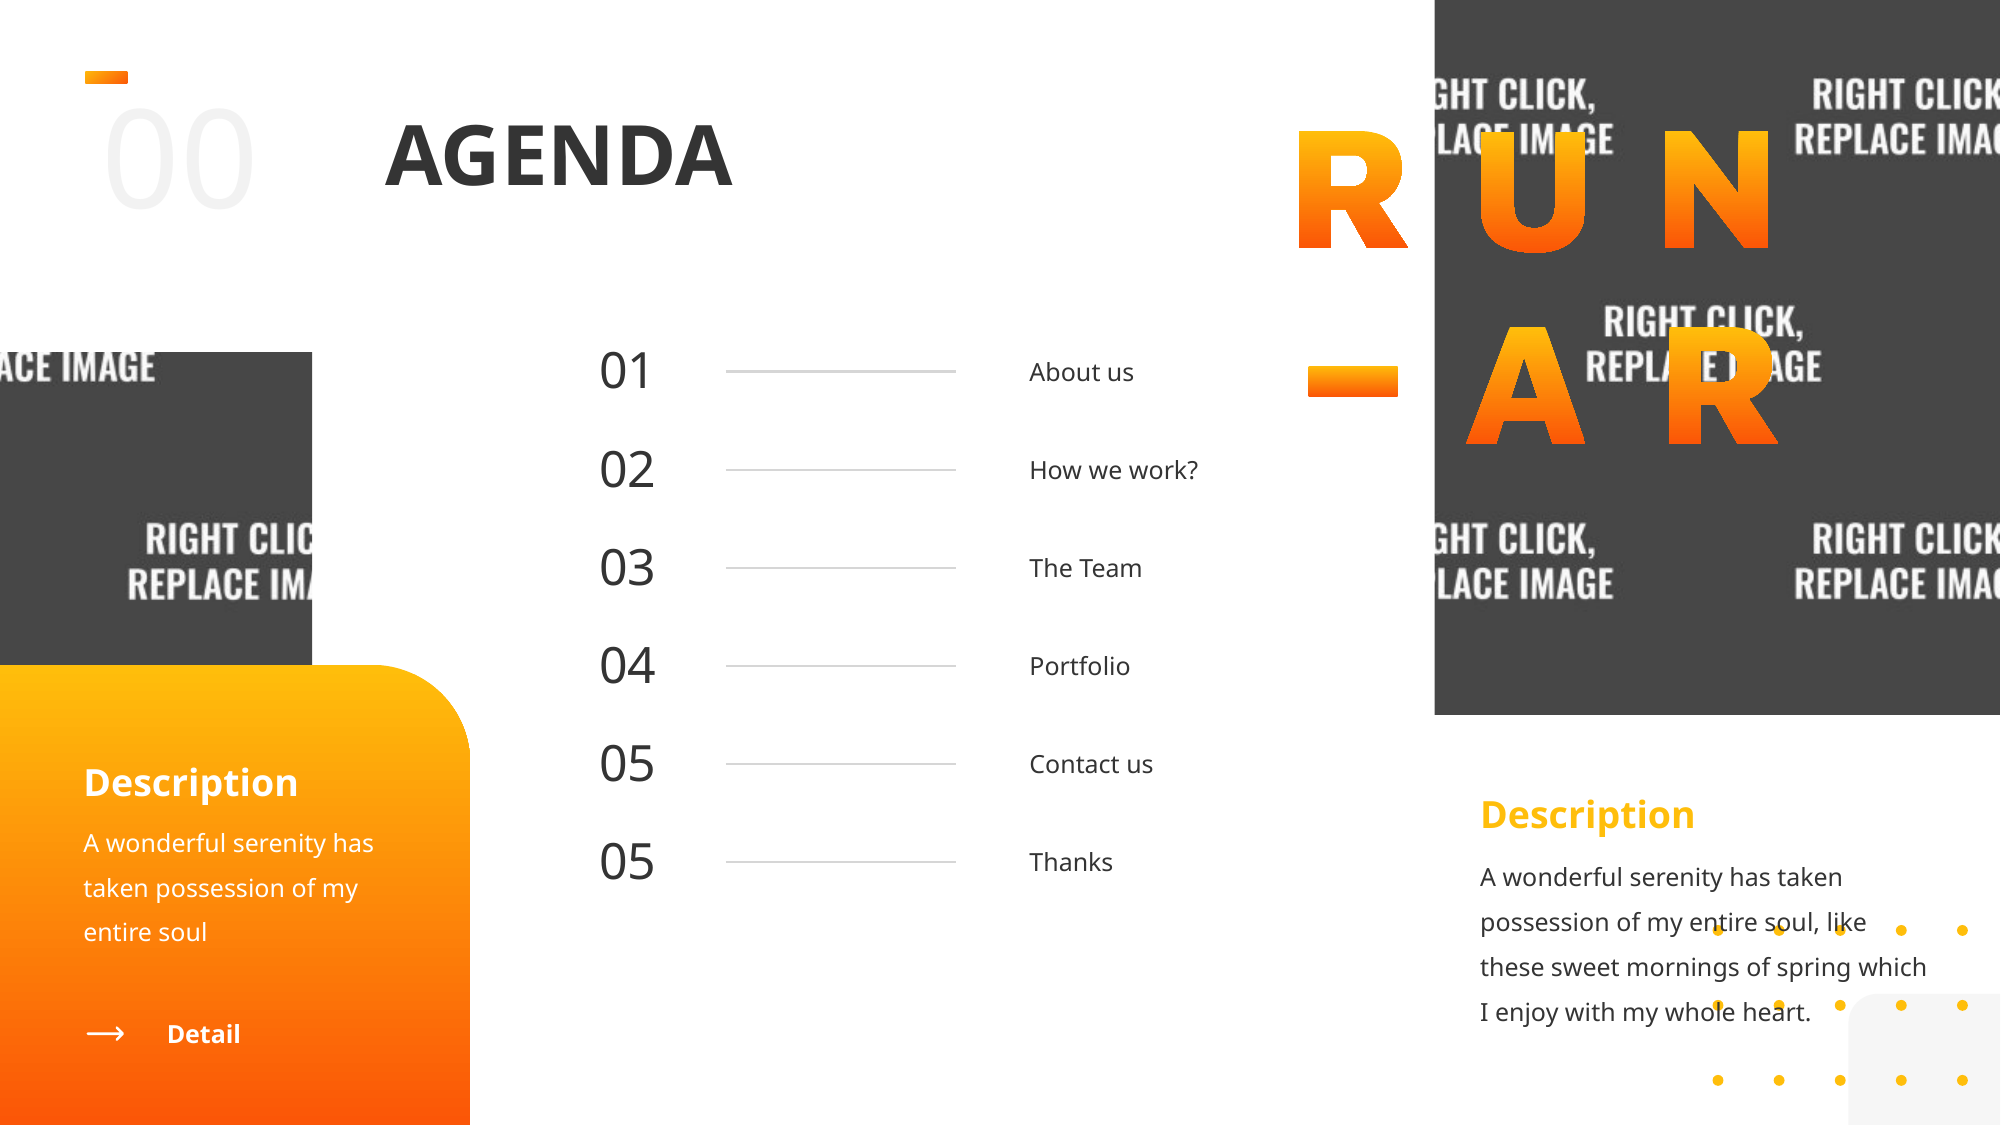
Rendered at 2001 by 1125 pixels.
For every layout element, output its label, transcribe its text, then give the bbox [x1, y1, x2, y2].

text_box The Team [1014, 545, 1179, 590]
text_box Contact us [1014, 741, 1179, 786]
text_box 03 [584, 527, 749, 603]
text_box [1298, 130, 1779, 444]
text_box 01 [584, 331, 749, 407]
text_box 05 [584, 724, 749, 799]
picture [0, 352, 313, 666]
text_box 02 [584, 429, 749, 505]
text_box Portfolio [1014, 643, 1179, 688]
text_box About us [1014, 348, 1179, 394]
text_box Thanks [1014, 839, 1179, 884]
picture [1434, 0, 2000, 715]
list AGENDA [438, 91, 869, 213]
text_box Description [1465, 783, 1779, 843]
text_box How we work? [1014, 446, 1227, 492]
text_box A wonderful serenity has taken possession of my entire soul [68, 804, 420, 955]
text_box Description [68, 752, 382, 812]
text_box [86, 1026, 124, 1041]
text_box 00 [86, 63, 438, 243]
text_box [0, 663, 472, 1125]
text_box A wonderful serenity has taken possession of my entire soul, like these sweet mornings of spring which I enjoy with my whole heart. [1465, 839, 1954, 1034]
text_box Detail [152, 1011, 272, 1056]
text_box 04 [584, 625, 749, 701]
text_box 05 [584, 822, 749, 897]
